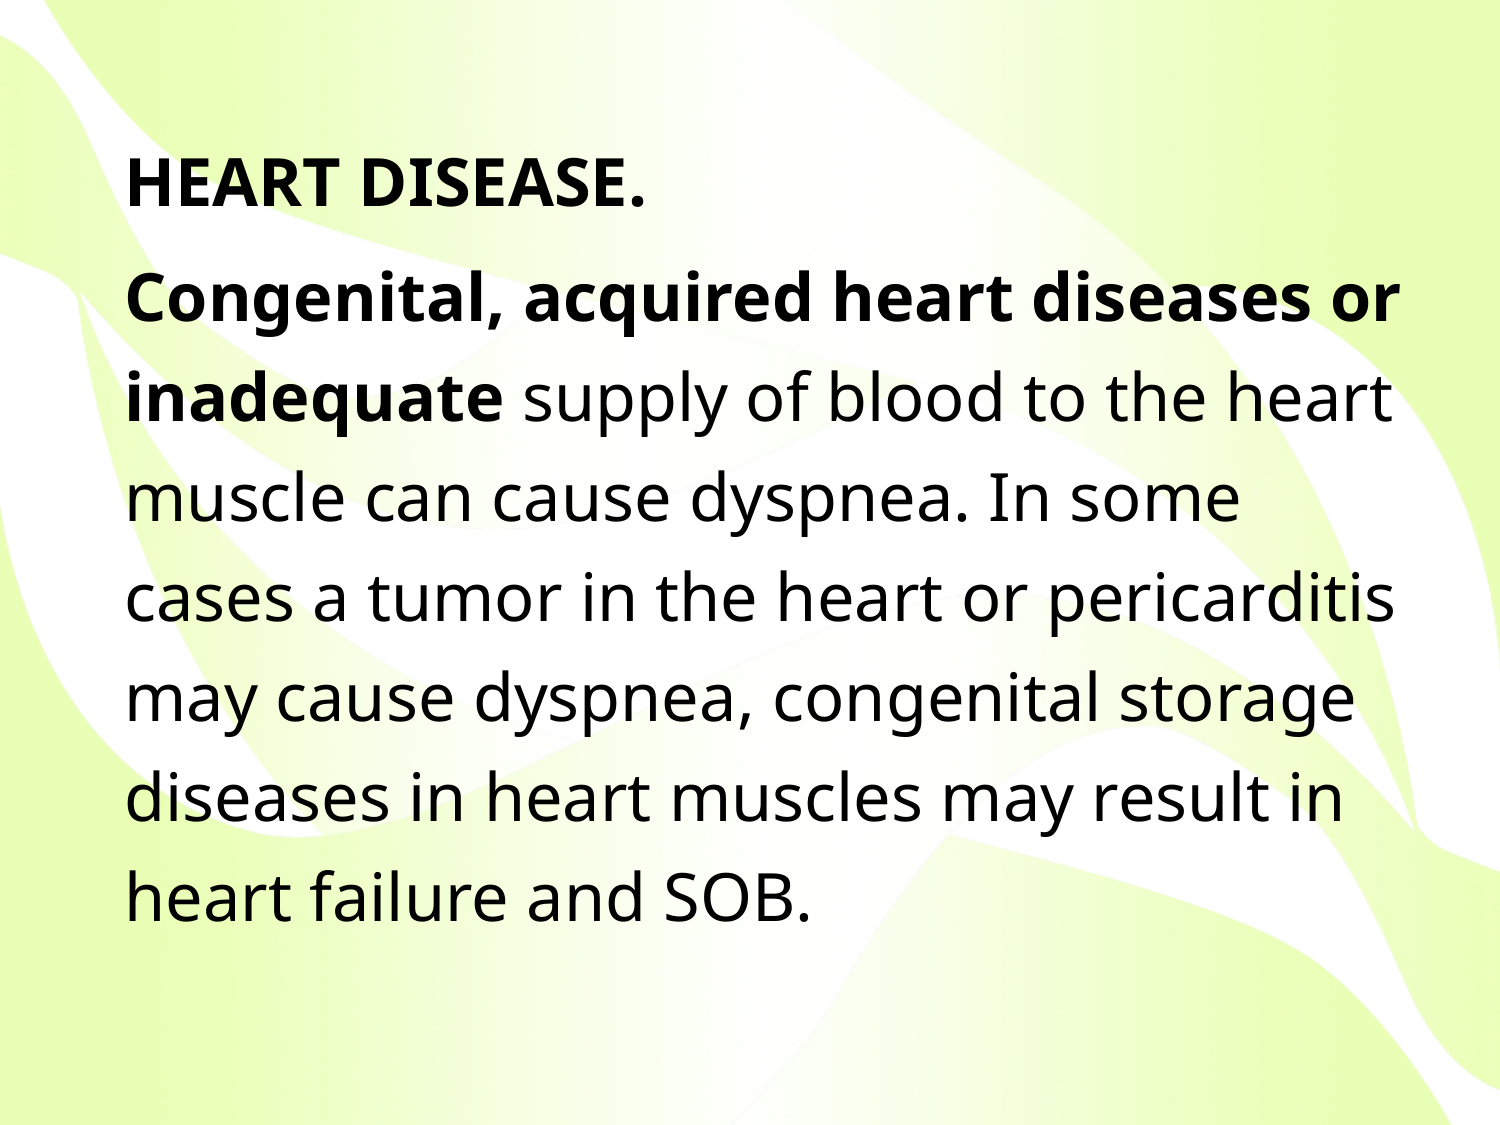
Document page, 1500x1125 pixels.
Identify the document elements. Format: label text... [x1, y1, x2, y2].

picture [0, 0, 1500, 1125]
list HEART DISEASE. Congenital, acquired heart diseases or inadequate supply of blood to the heart muscle can cause dyspnea. In some cases a tumor in the heart or pericarditis may cause dyspnea, congenital storage diseases in heart muscles may result in heart failure and SOB. [52, 101, 1448, 1059]
